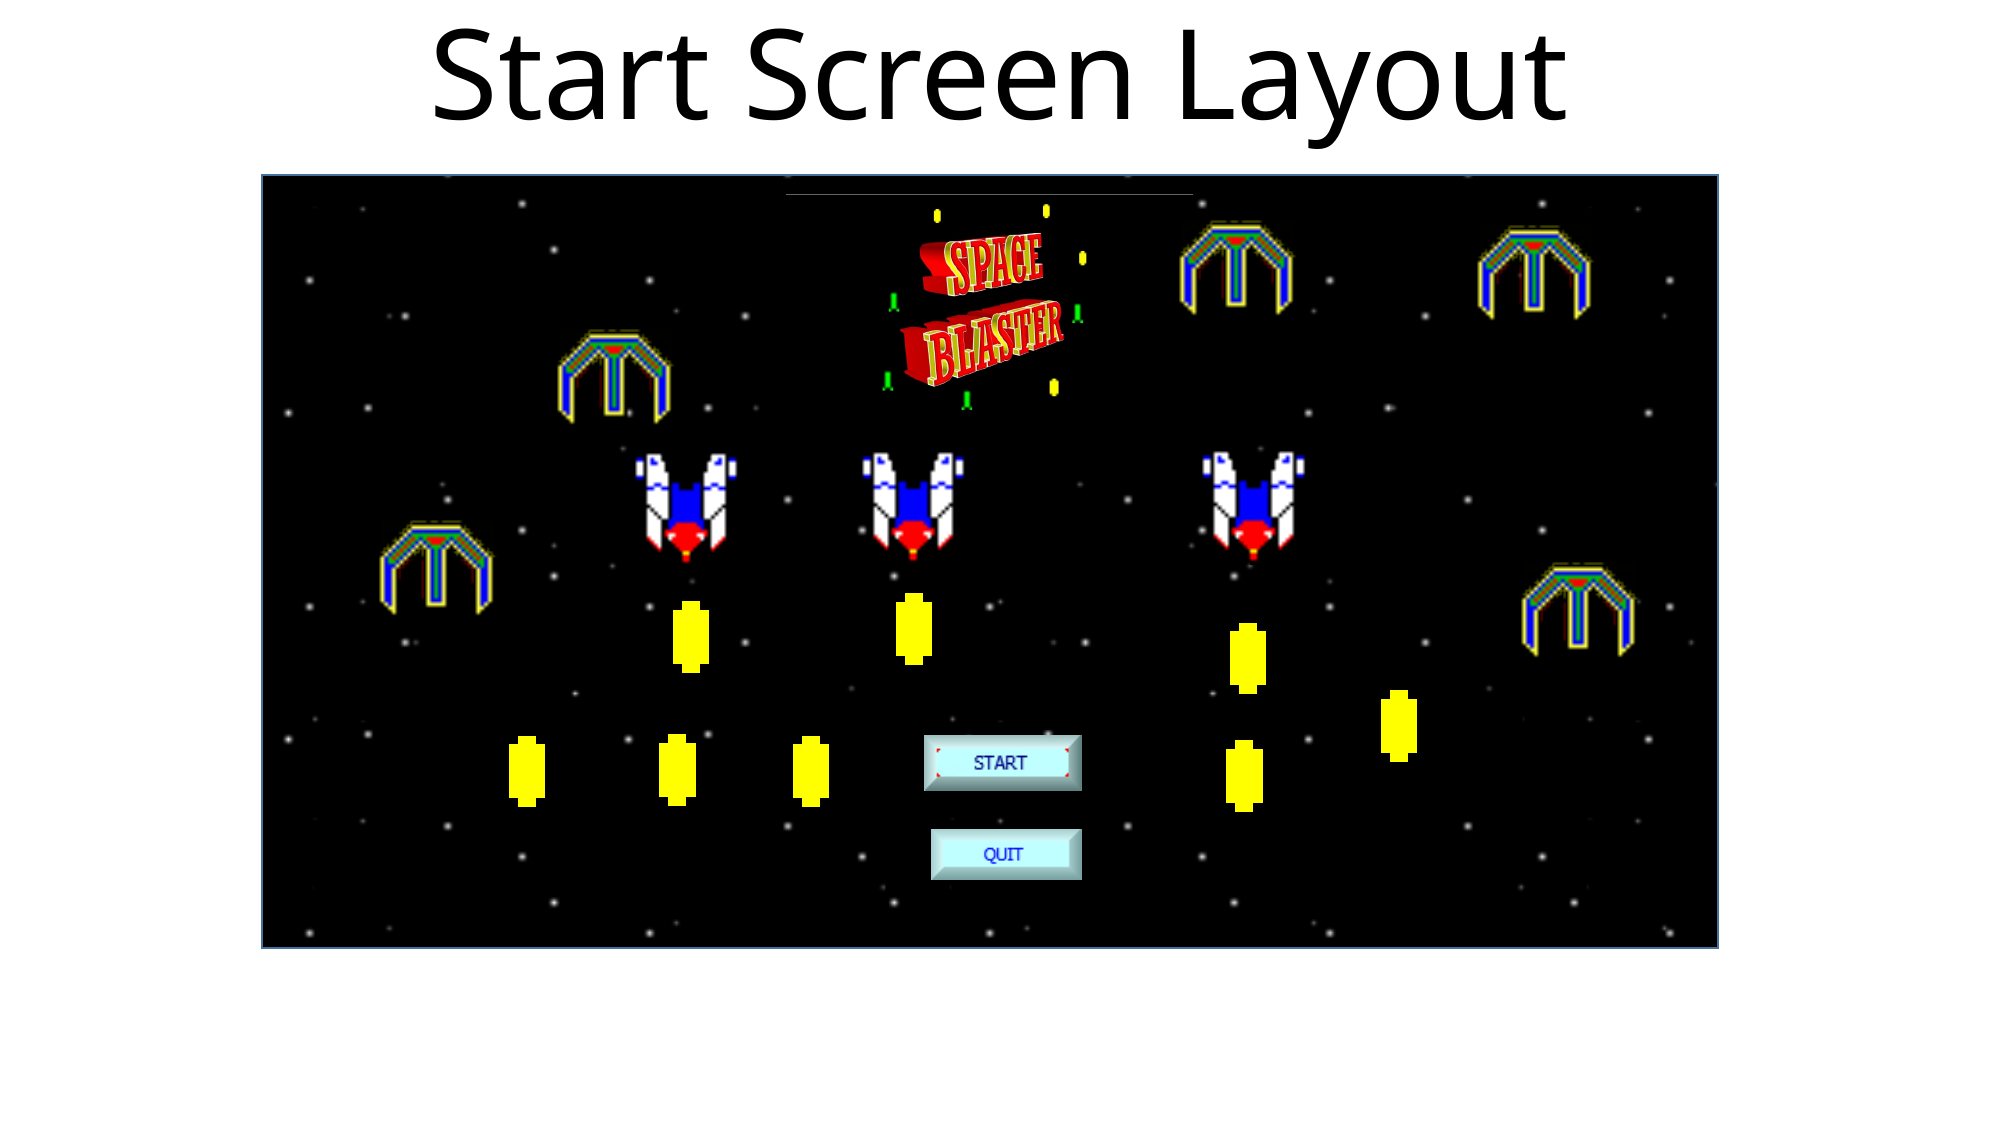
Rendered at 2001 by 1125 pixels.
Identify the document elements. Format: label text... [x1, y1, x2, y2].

picture [378, 500, 501, 623]
picture [634, 452, 748, 567]
picture [509, 736, 545, 808]
picture [673, 601, 709, 673]
picture [924, 735, 1082, 791]
picture [861, 451, 975, 566]
title Start Screen Layout [414, 0, 1586, 154]
picture [659, 734, 696, 806]
text_box [261, 174, 1719, 949]
picture [792, 736, 829, 807]
picture [1380, 690, 1417, 762]
picture [1201, 450, 1316, 565]
picture [1520, 542, 1643, 665]
picture [1226, 740, 1263, 812]
picture [896, 593, 932, 665]
picture [556, 309, 679, 432]
picture [931, 829, 1082, 880]
picture [1476, 205, 1599, 328]
picture [1229, 622, 1266, 694]
picture [786, 194, 1301, 424]
